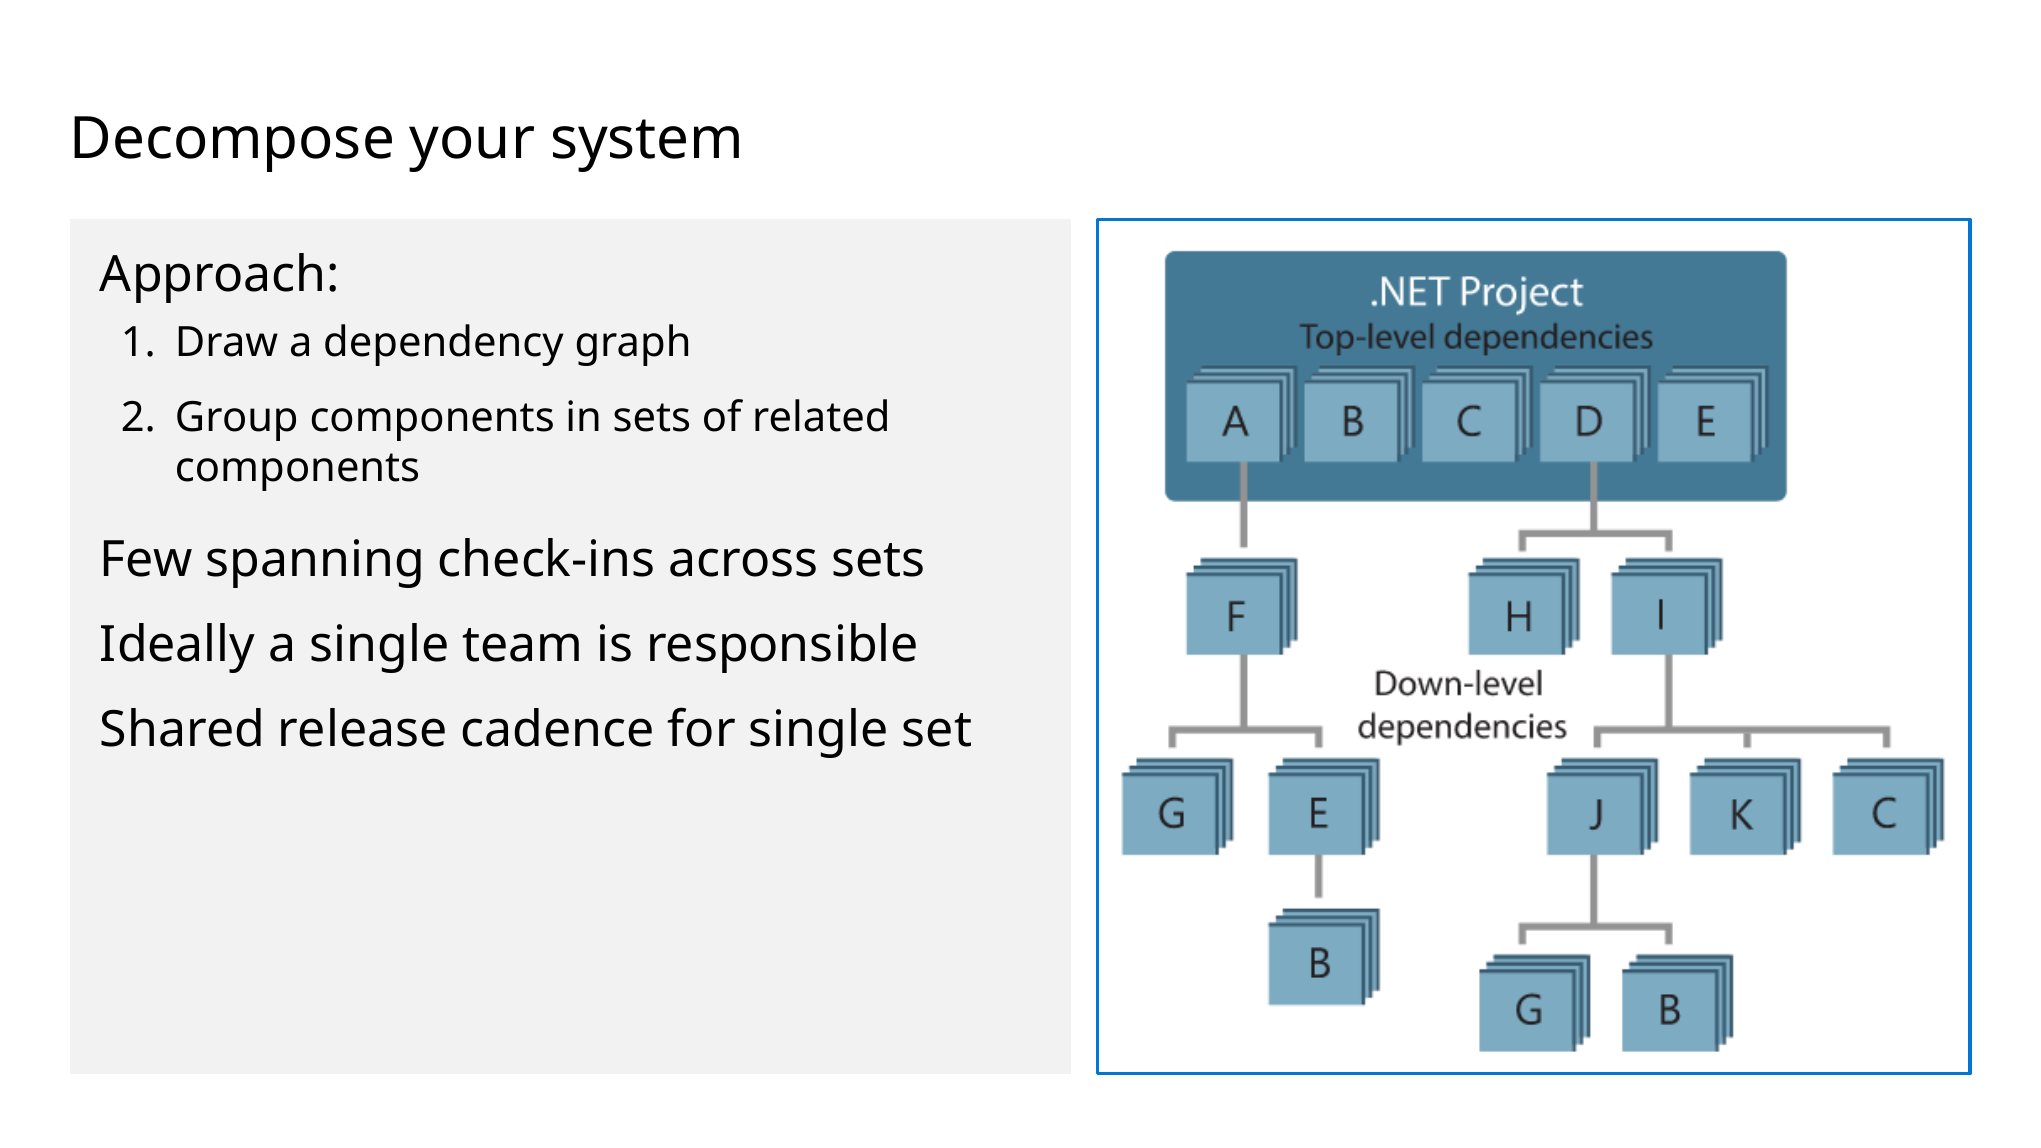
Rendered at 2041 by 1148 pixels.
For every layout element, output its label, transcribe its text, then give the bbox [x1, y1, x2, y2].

text_box Approach: Draw a dependency graph Group components in sets of related components Few spanning check-ins across sets Ideally a single team is responsible Shared release cadence for single set [70, 219, 1071, 1074]
picture [1115, 238, 1953, 1058]
text_box [1097, 219, 1971, 1074]
title Decompose your system [70, 103, 1969, 172]
